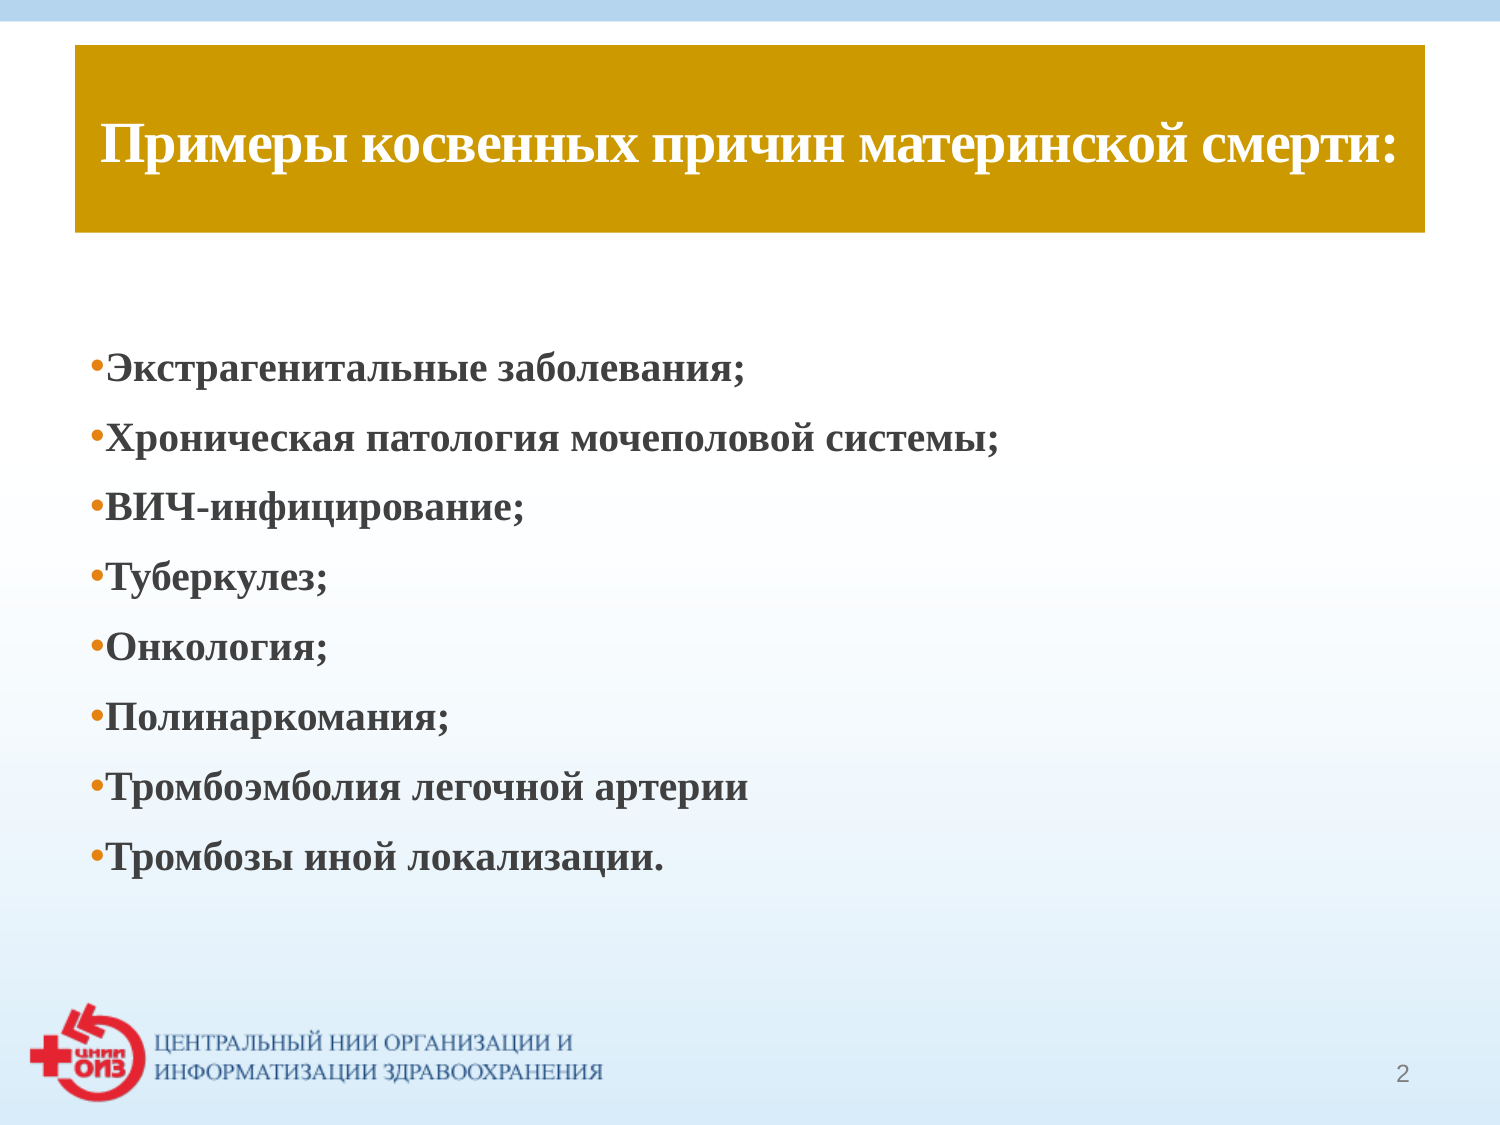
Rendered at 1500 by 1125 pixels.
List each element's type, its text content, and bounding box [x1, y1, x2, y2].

title Примеры косвенных причин материнской смерти: [75, 45, 1425, 233]
list Экстрагенитальные заболевания; Хроническая патология мочеполовой системы; ВИЧ-инфицирование; Туберкулез; Онкология; Полинаркомания; Тромбоэмболия легочной артерии Тромбозы иной локализации. [75, 262, 1425, 1005]
slide_number 2 [1074, 1042, 1425, 1103]
picture [0, 0, 1500, 1125]
